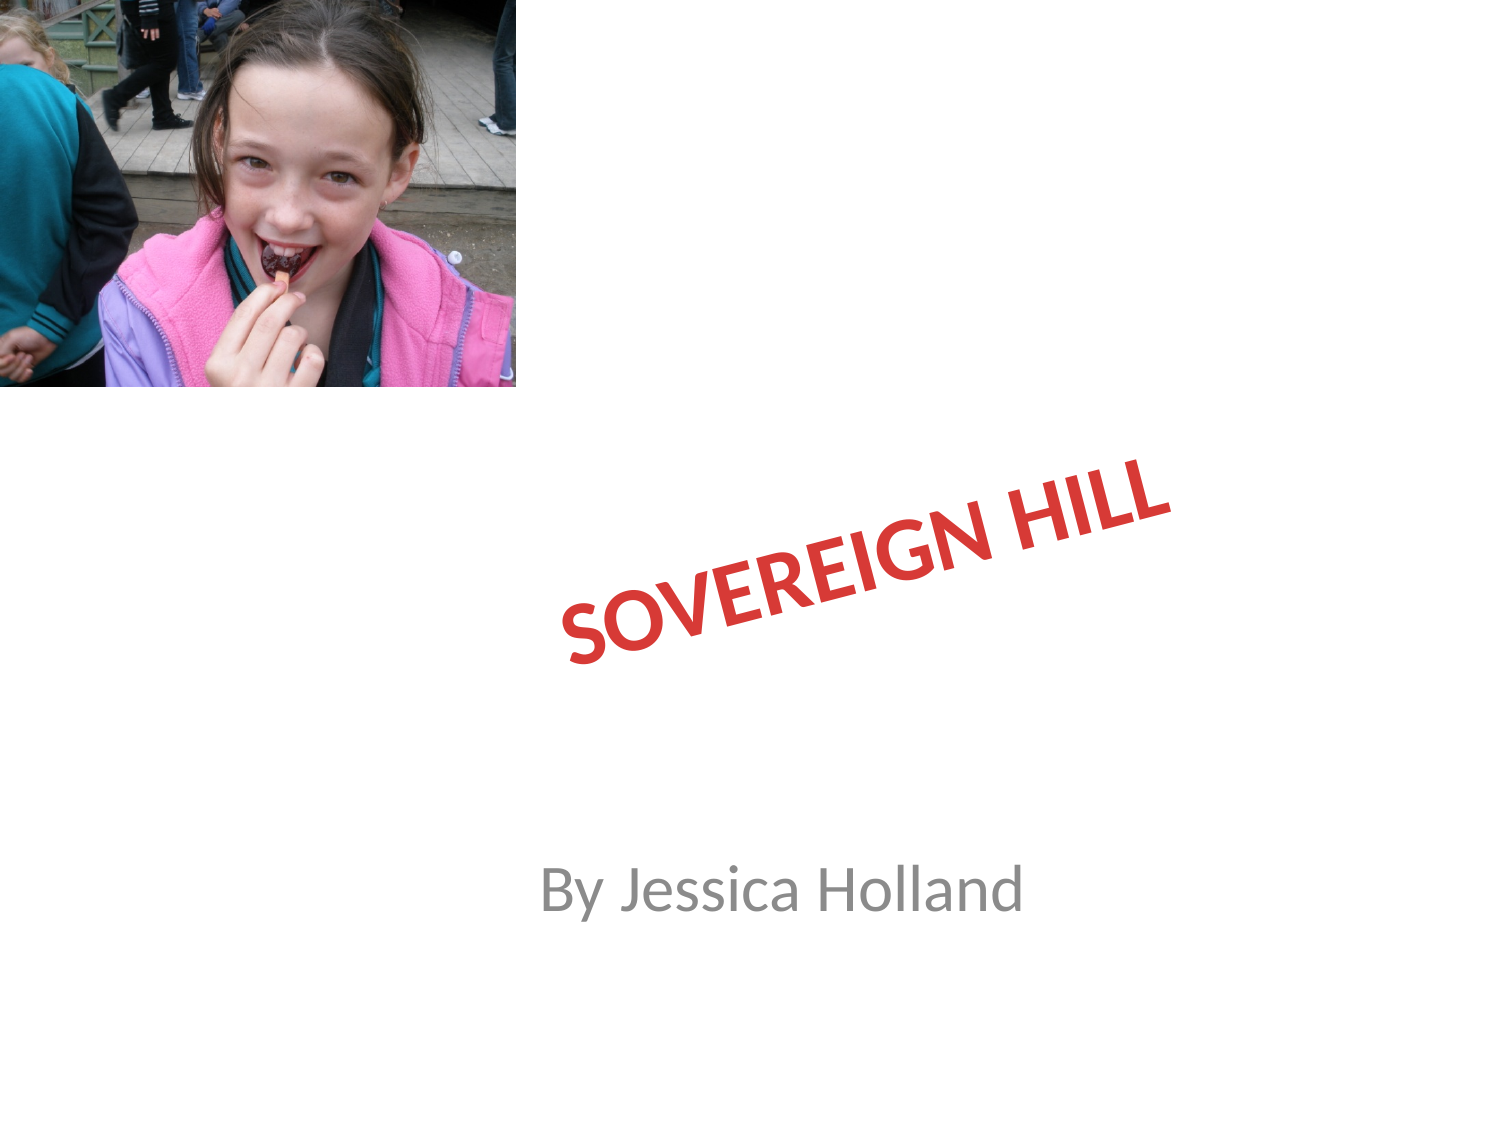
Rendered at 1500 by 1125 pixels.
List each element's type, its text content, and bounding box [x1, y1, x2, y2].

title SOVEREIGN HILL [215, 276, 1500, 833]
subtitle By Jessica Holland [257, 837, 1308, 1125]
picture [0, 0, 516, 387]
